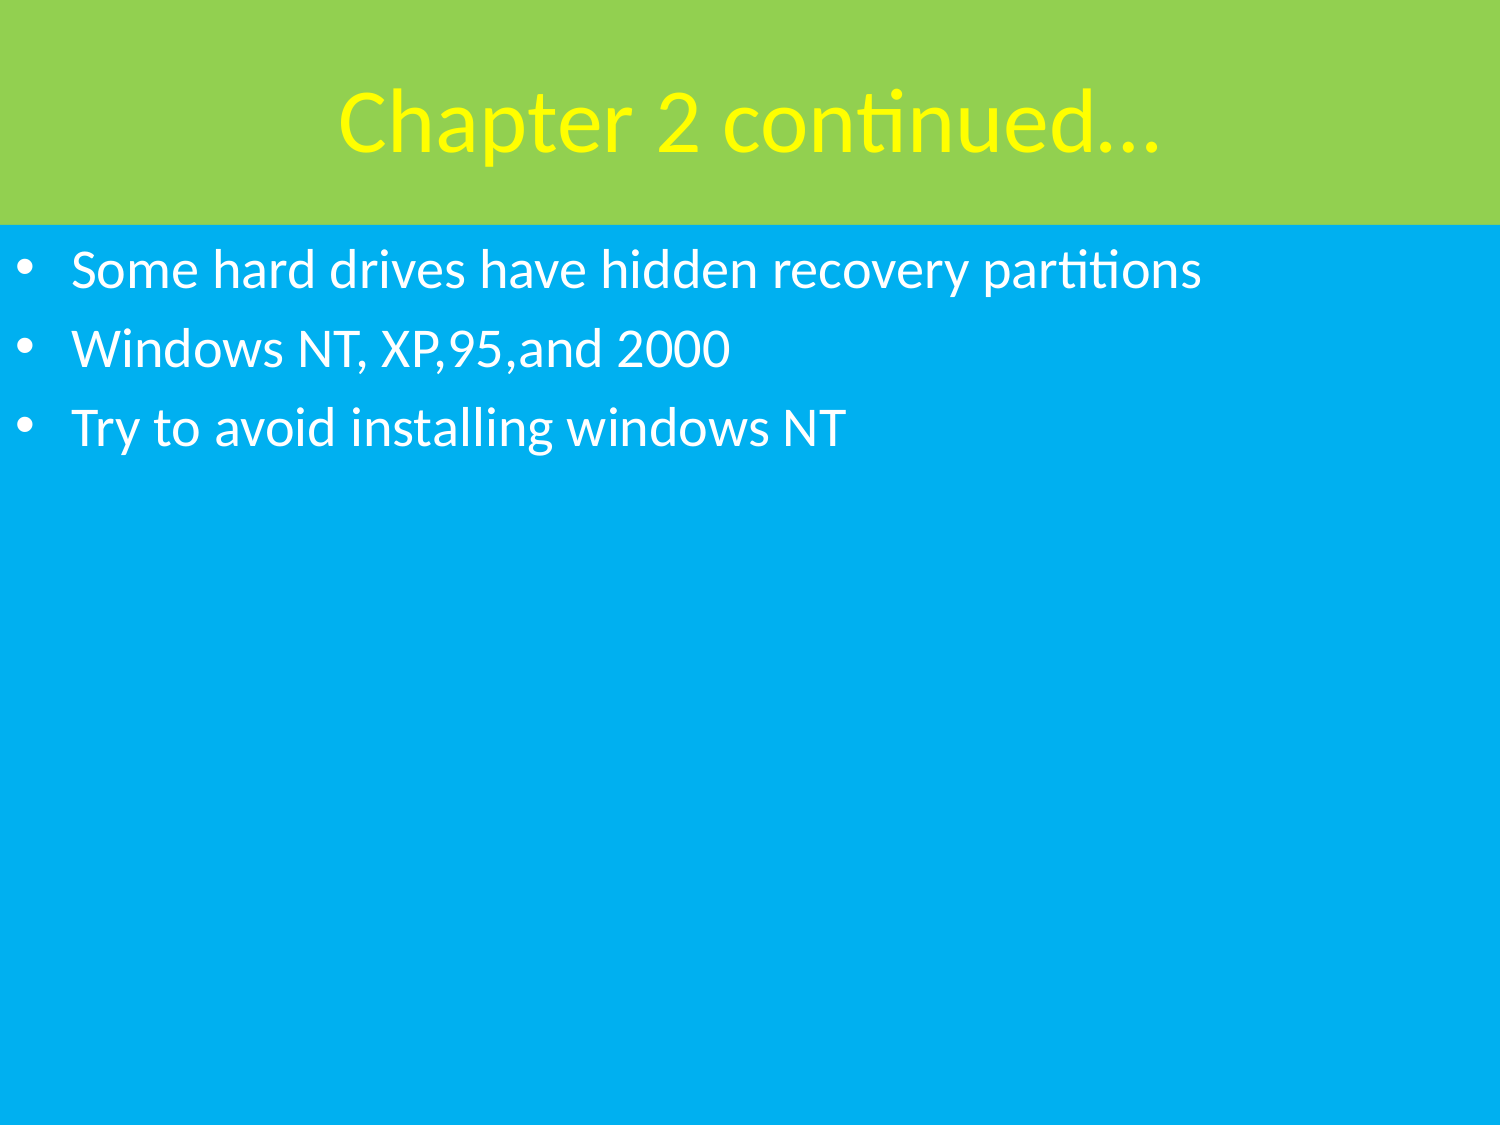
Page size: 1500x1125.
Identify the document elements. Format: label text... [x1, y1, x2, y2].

list Some hard drives have hidden recovery partitions Windows NT, XP,95,and 2000 Try to avoid installing windows NT [0, 224, 1500, 1125]
title Chapter 2 continued… [0, 0, 1500, 224]
